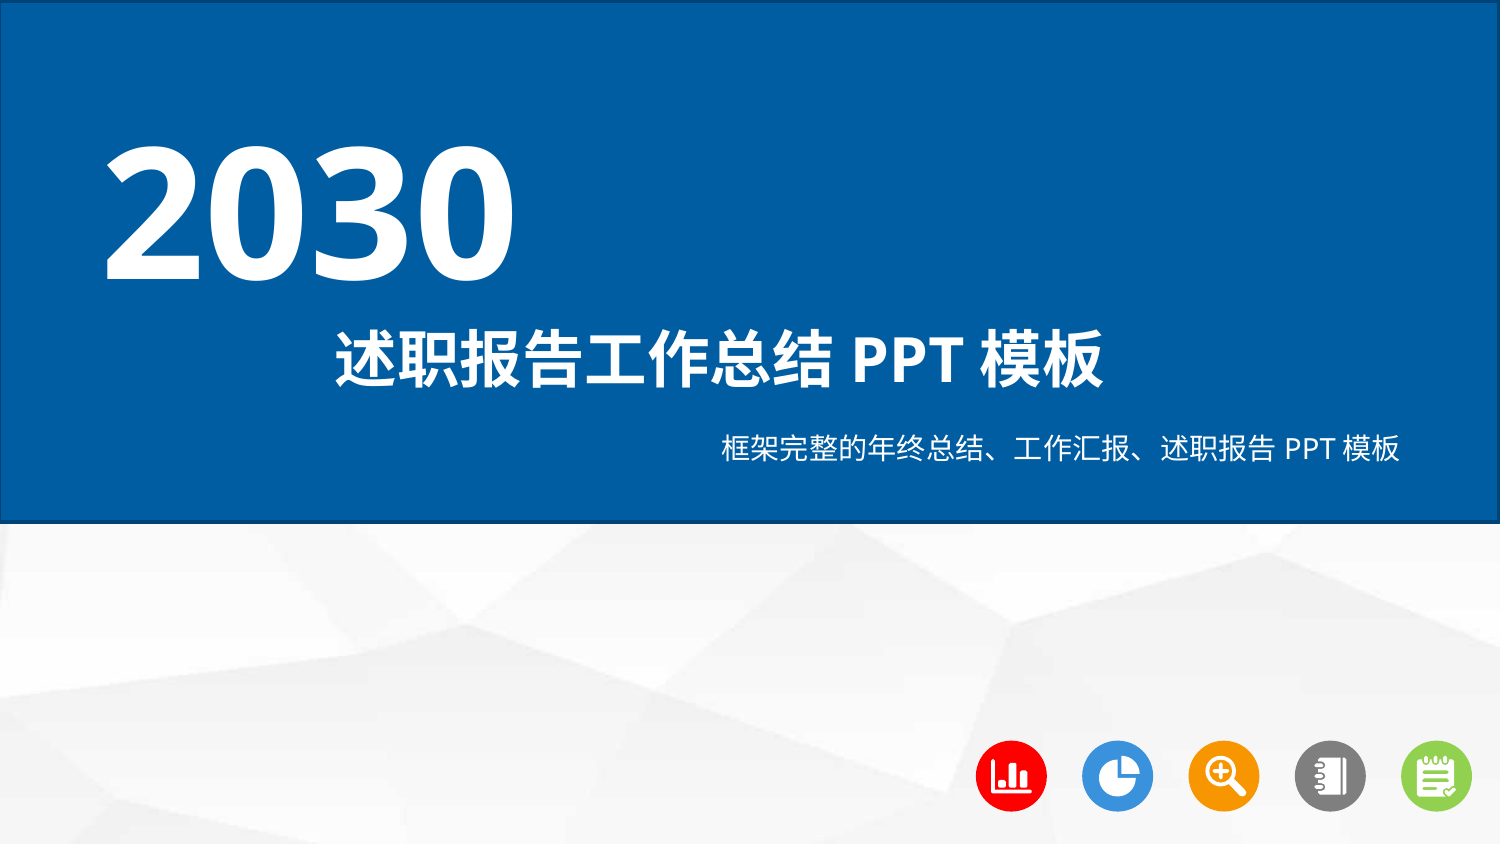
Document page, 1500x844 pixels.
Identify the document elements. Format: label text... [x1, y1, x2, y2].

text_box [1294, 740, 1367, 812]
text_box 述职报告工作总结PPT模板 [276, 316, 1120, 399]
text_box 框架完整的年终总结、工作汇报、述职报告PPT模板 [627, 421, 1417, 475]
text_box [1081, 740, 1154, 812]
picture [0, 524, 1500, 844]
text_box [1400, 740, 1473, 812]
text_box [0, 0, 1500, 524]
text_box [975, 740, 1048, 812]
text_box 2030 [88, 90, 531, 322]
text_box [1188, 740, 1260, 812]
